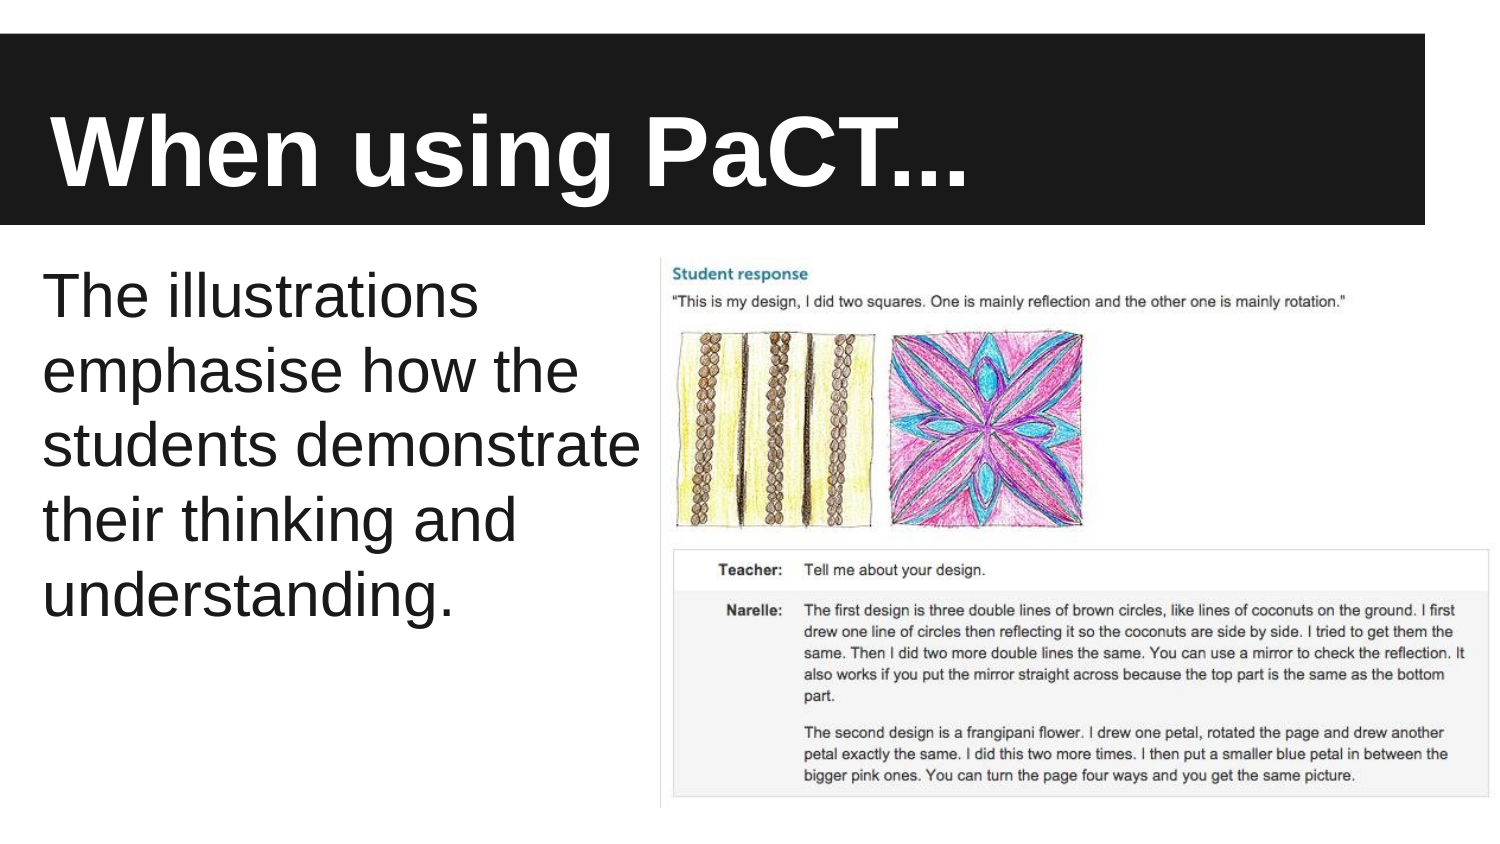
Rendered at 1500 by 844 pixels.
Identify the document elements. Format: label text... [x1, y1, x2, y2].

picture [659, 257, 1500, 809]
list The illustrations emphasise how the students demonstrate their thinking and understanding. [27, 239, 748, 808]
title When using PaCT... [35, 33, 1426, 221]
